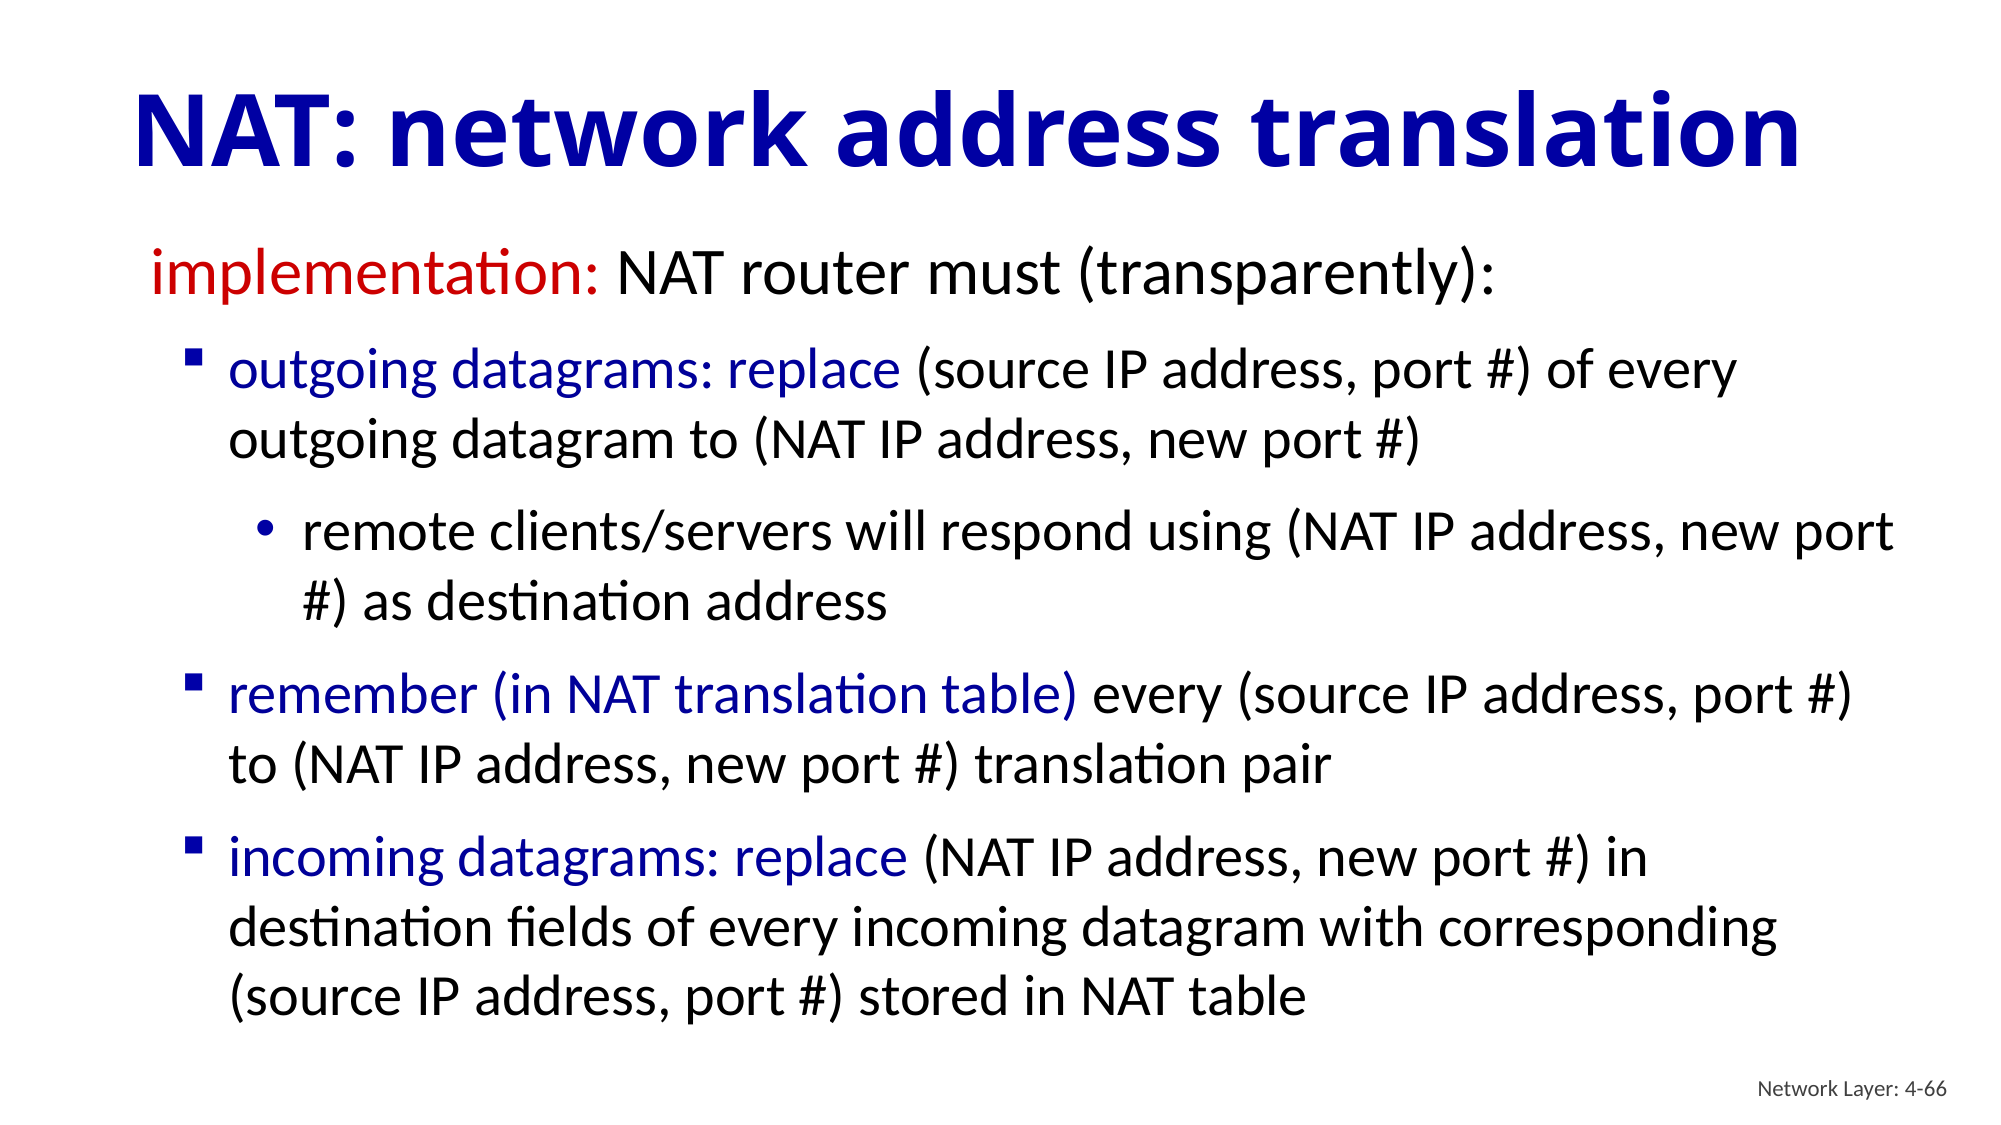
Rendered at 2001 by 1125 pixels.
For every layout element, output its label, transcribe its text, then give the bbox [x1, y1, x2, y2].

slide_number Network Layer: 4-66 [1512, 1056, 1963, 1117]
text_box implementation: NAT router must (transparently): outgoing datagrams: replace (source IP address, port #) of every outgoing datagram to (NAT IP address, new port #) remote clients/servers will respond using (NAT IP address, new port #) as destination address remember (in NAT translation table) every (source IP address, port #) to (NAT IP address, new port #) translation pair incoming datagrams: replace (NAT IP address, new port #) in destination fields of every incoming datagram with corresponding (source IP address, port #) stored in NAT table [99, 235, 1920, 1087]
title NAT: network address translation [115, 46, 1841, 222]
